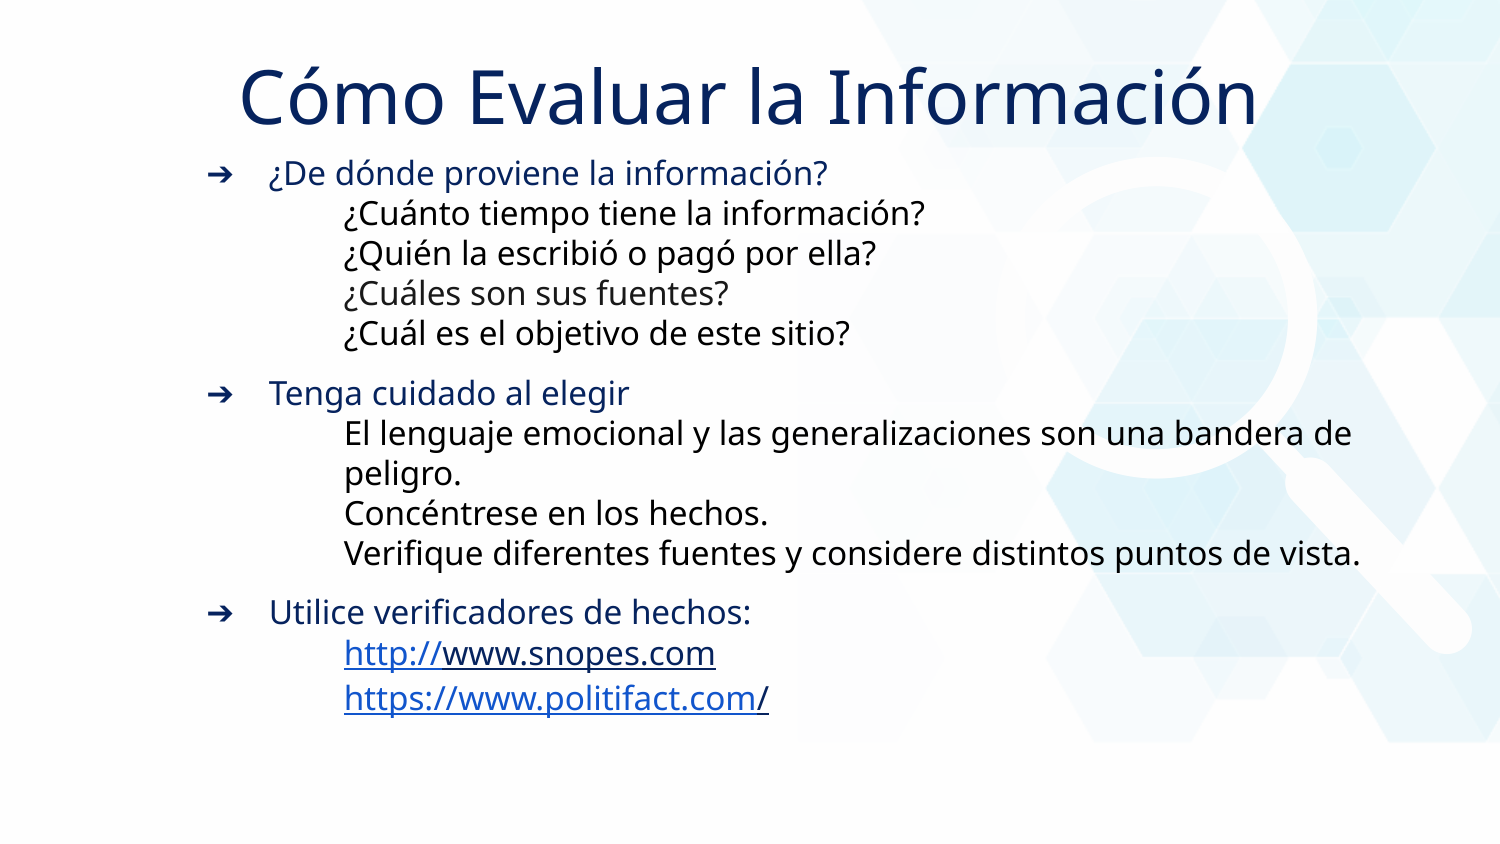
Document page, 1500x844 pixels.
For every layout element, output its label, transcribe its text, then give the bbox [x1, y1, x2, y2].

text_box ¿De dónde proviene la información? ¿Cuánto tiempo tiene la información? ¿Quién la escribió o pagó por ella? ¿Cuáles son sus fuentes? ¿Cuál es el objetivo de este sitio? Tenga cuidado al elegir El lenguaje emocional y las generalizaciones son una bandera de peligro. Concéntrese en los hechos. Verifique diferentes fuentes y considere distintos puntos de vista. Utilice verificadores de hechos: http://www.snopes.com https://www.politifact.com/ [178, 137, 1433, 750]
text_box Cómo Evaluar la Información [0, 9, 1500, 179]
